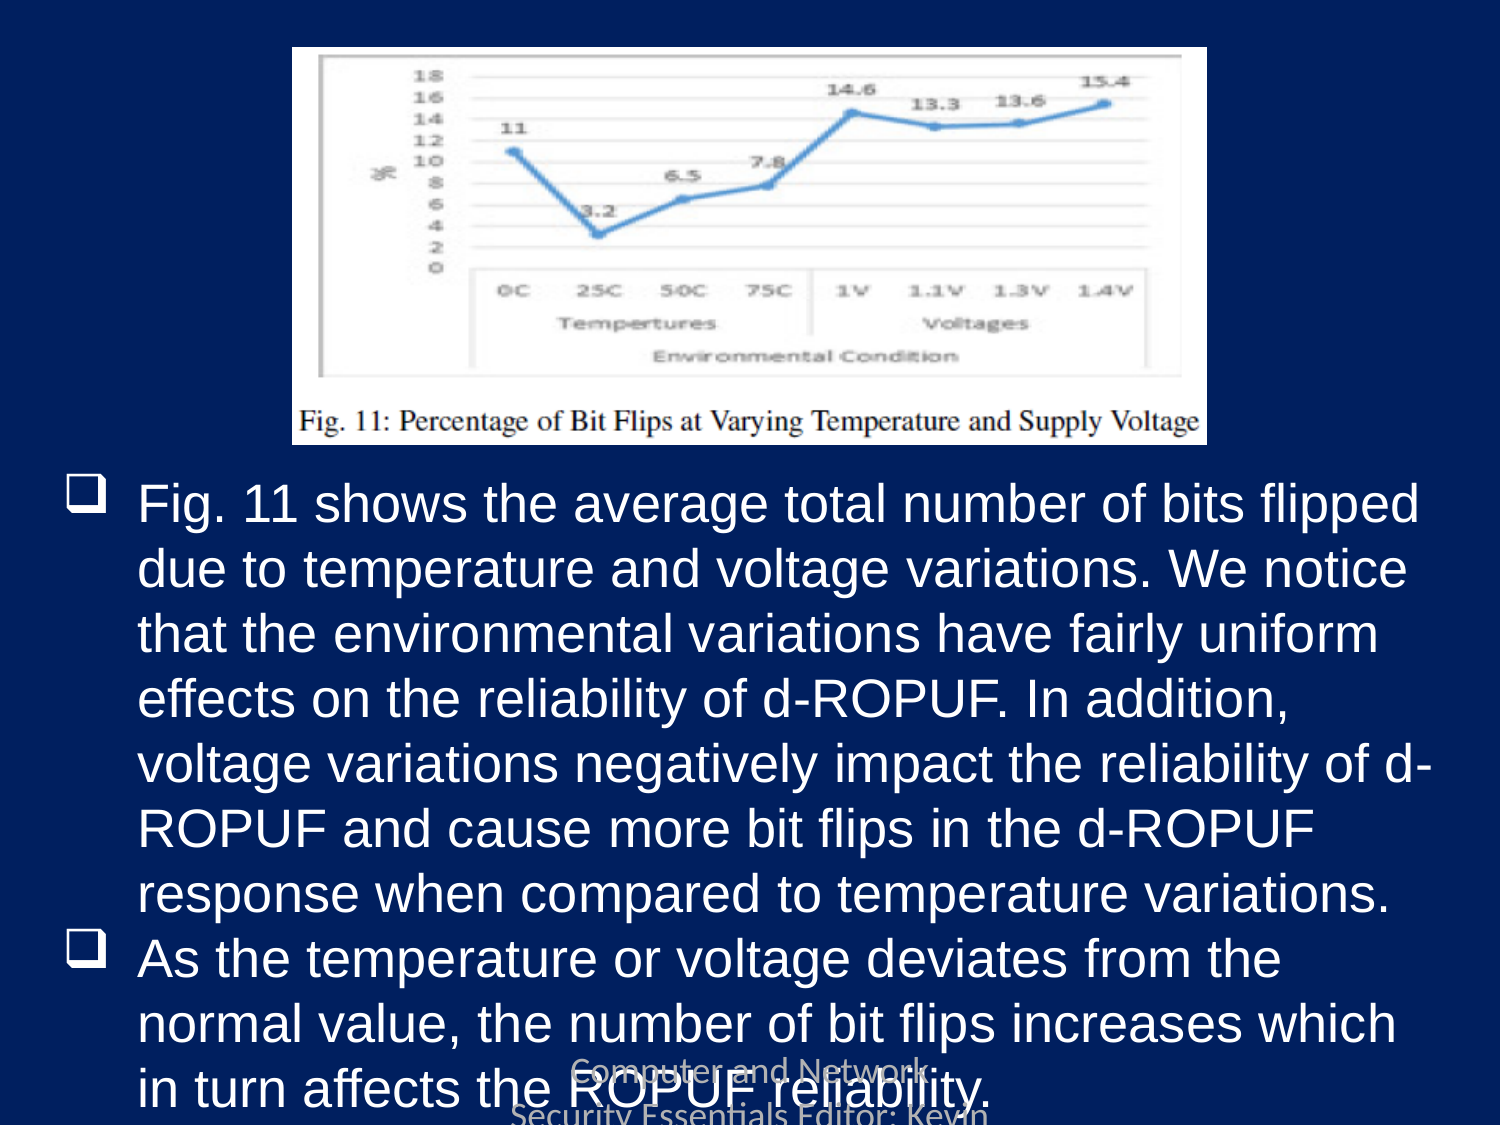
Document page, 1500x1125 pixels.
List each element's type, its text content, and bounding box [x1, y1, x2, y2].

footer Computer and Network Security Essentials Editor: Kevin Daimi Associate Editors: Guillermo Francia, Levent Ertaul, Luis H. Encinas, Eman El-Sheikh Published by Springer [510, 1046, 990, 1103]
list Fig. 11 shows the average total number of bits flipped due to temperature and voltage variations. We notice that the environmental variations have fairly uniform effects on the reliability of d-ROPUF. In addition, voltage variations negatively impact the reliability of d-ROPUF and cause more bit flips in the d-ROPUF response when compared to temperature variations. As the temperature or voltage deviates from the normal value, the number of bit flips increases which in turn affects the ROPUF reliability. [62, 468, 1437, 1125]
picture [292, 46, 1207, 445]
